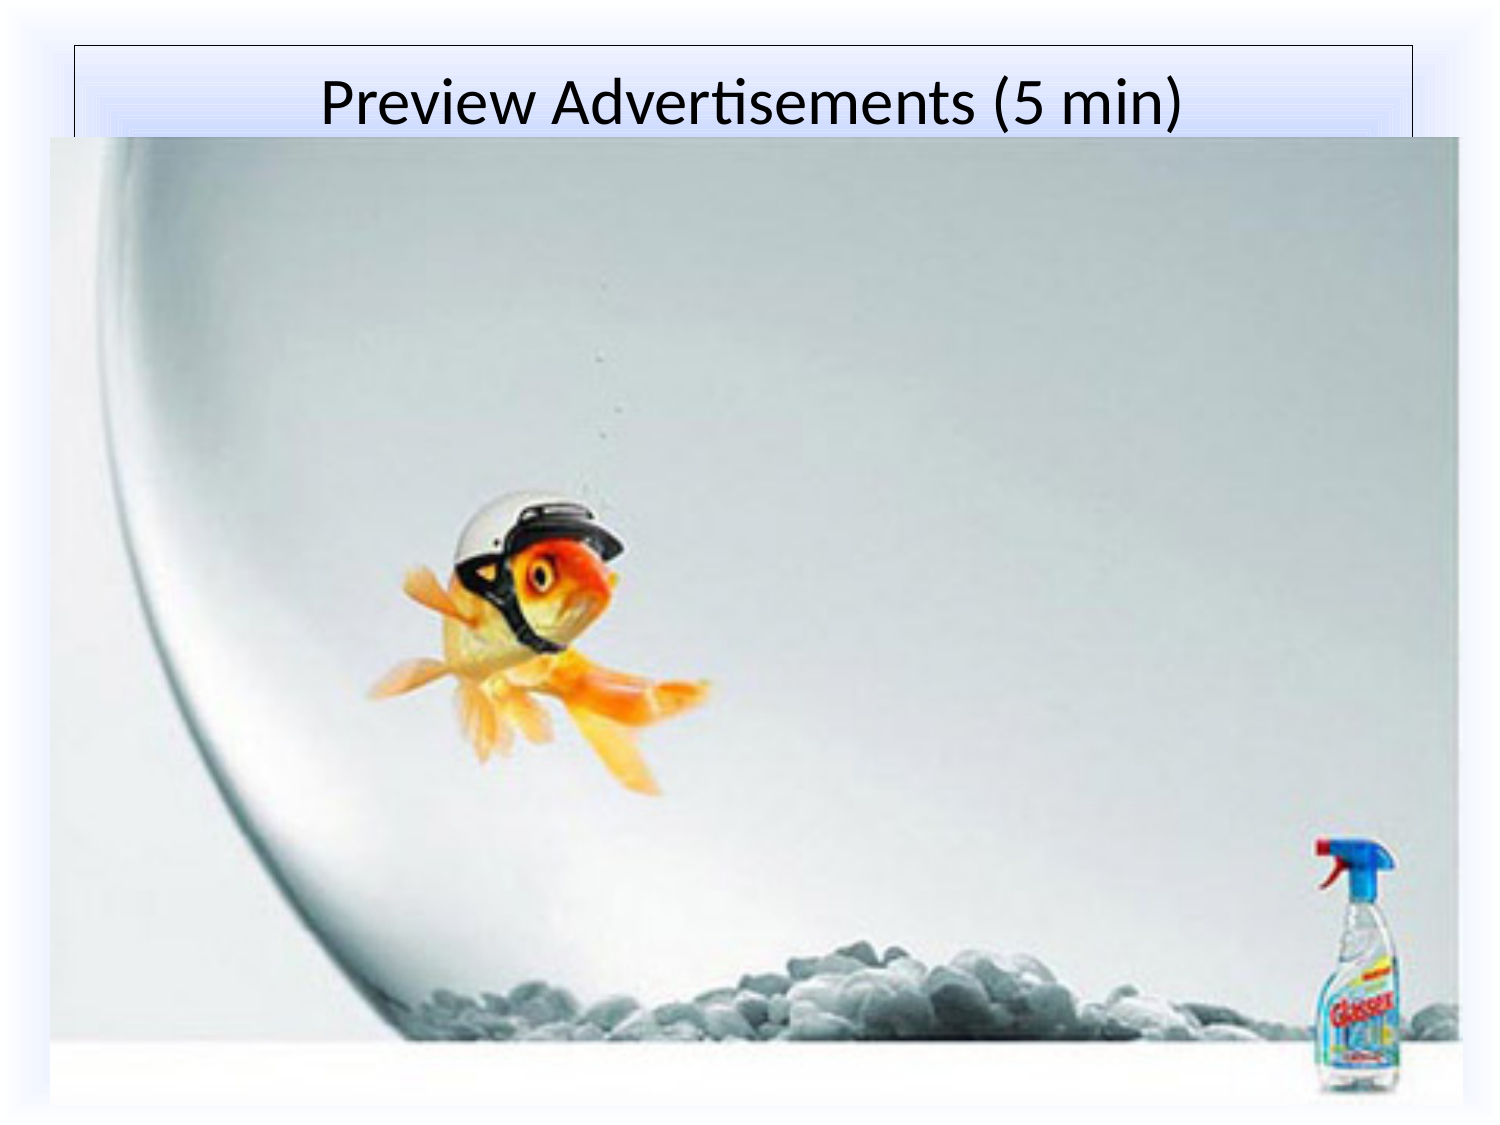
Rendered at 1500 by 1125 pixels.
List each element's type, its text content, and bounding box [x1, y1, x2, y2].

text_box Preview Advertisements (5 min) [74, 45, 1413, 135]
picture [49, 137, 1463, 1105]
